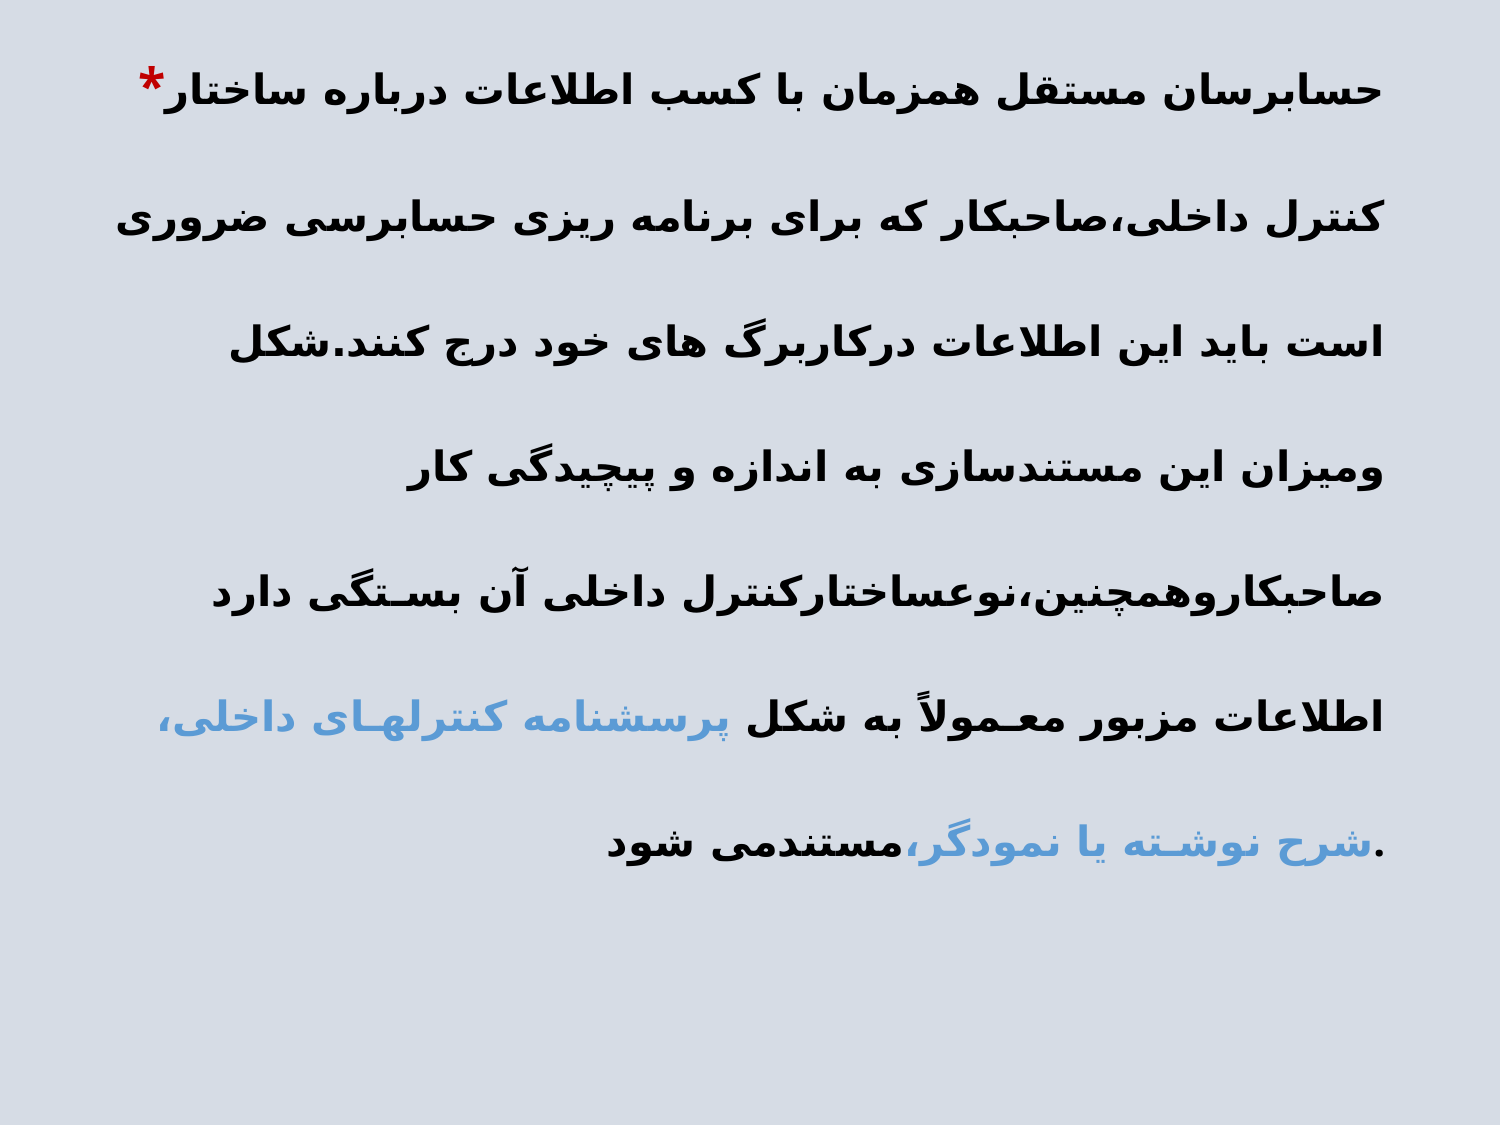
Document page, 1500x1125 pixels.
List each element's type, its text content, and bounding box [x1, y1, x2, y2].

title *حسابرسان مستقل همزمان با کسب اطلاعات درباره ساختار کنترل داخلی،صاحبکار که برای برنامه ریزی حسابرسی ضروری است باید این اطلاعات درکاربرگ های خود درج کنند.شکل ومیزان این مستندسازی به اندازه و پیچیدگی کار صاحبکاروهمچنین،نوعساختارکنترل داخلی آن بسـتگی دارد اطلاعات مزبور معـمولاً به شکل پرسشنامه کنترلهـای داخلی، شرح نوشـته یا نمودگر،مستندمی شود. [100, 42, 1401, 787]
